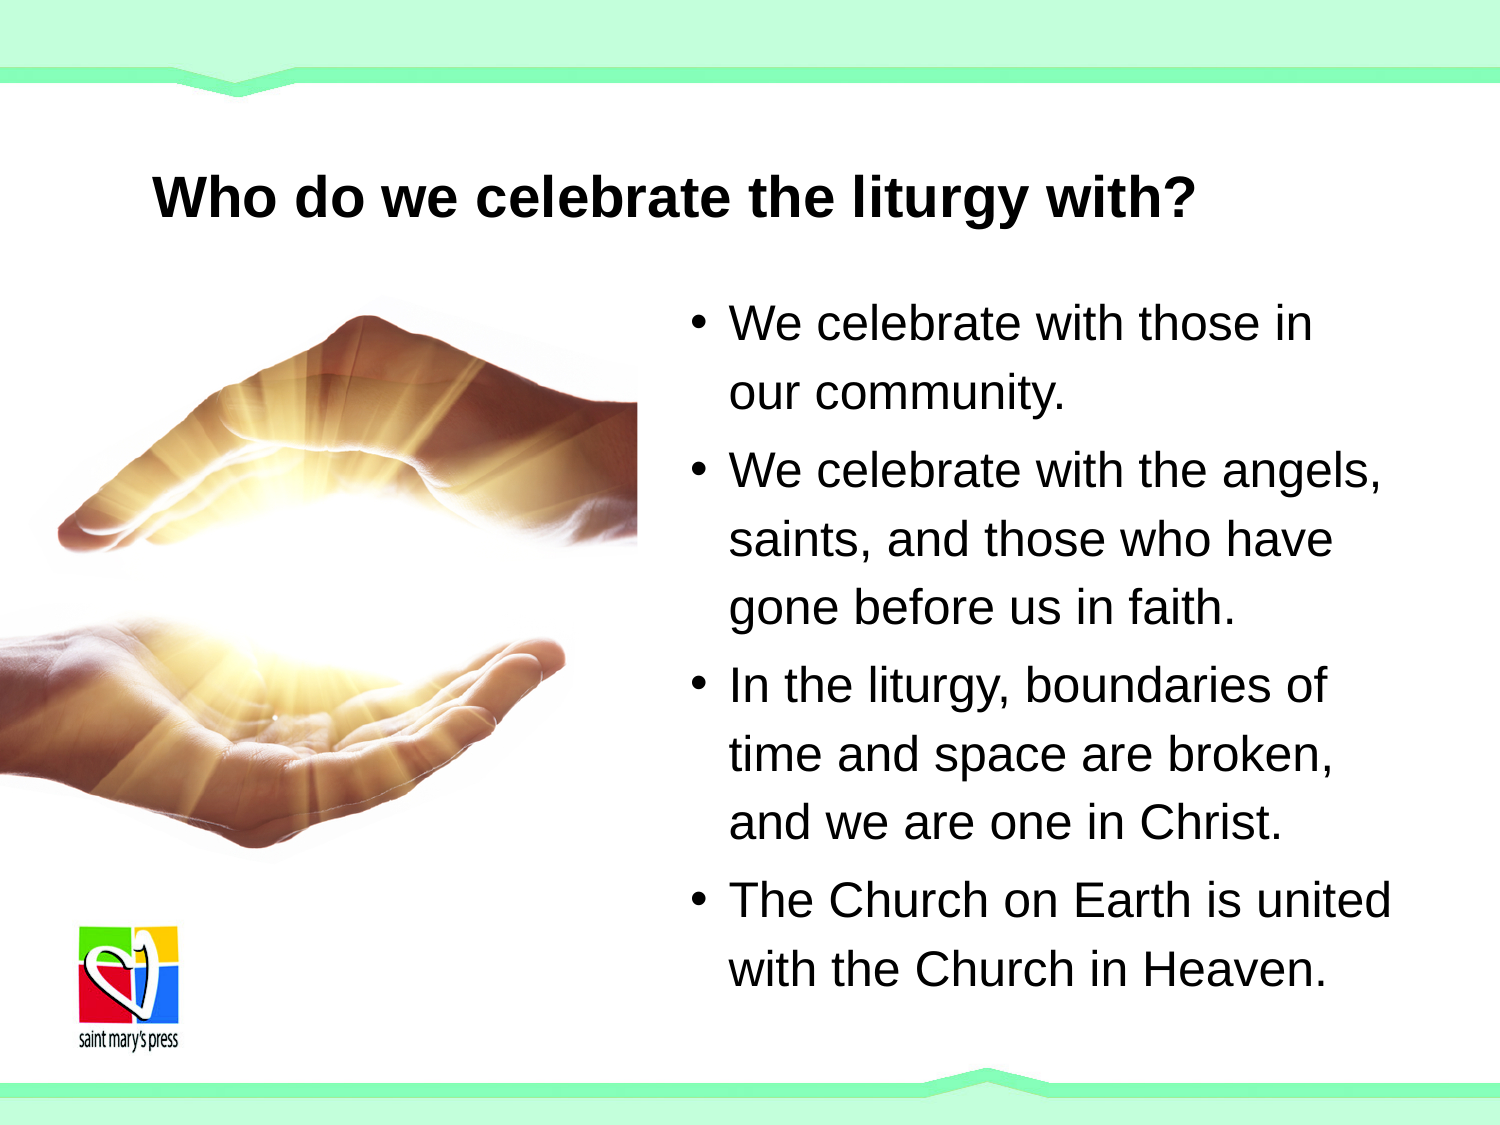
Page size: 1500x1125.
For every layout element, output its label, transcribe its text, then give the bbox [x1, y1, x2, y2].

picture [0, 0, 1500, 1125]
list We celebrate with those in our community. We celebrate with the angels, saints, and those who have gone before us in faith. In the liturgy, boundaries of time and space are broken, and we are one in Christ. The Church on Earth is united with the Church in Heaven. [675, 275, 1450, 1025]
title Who do we celebrate the liturgy with? [137, 149, 1488, 238]
